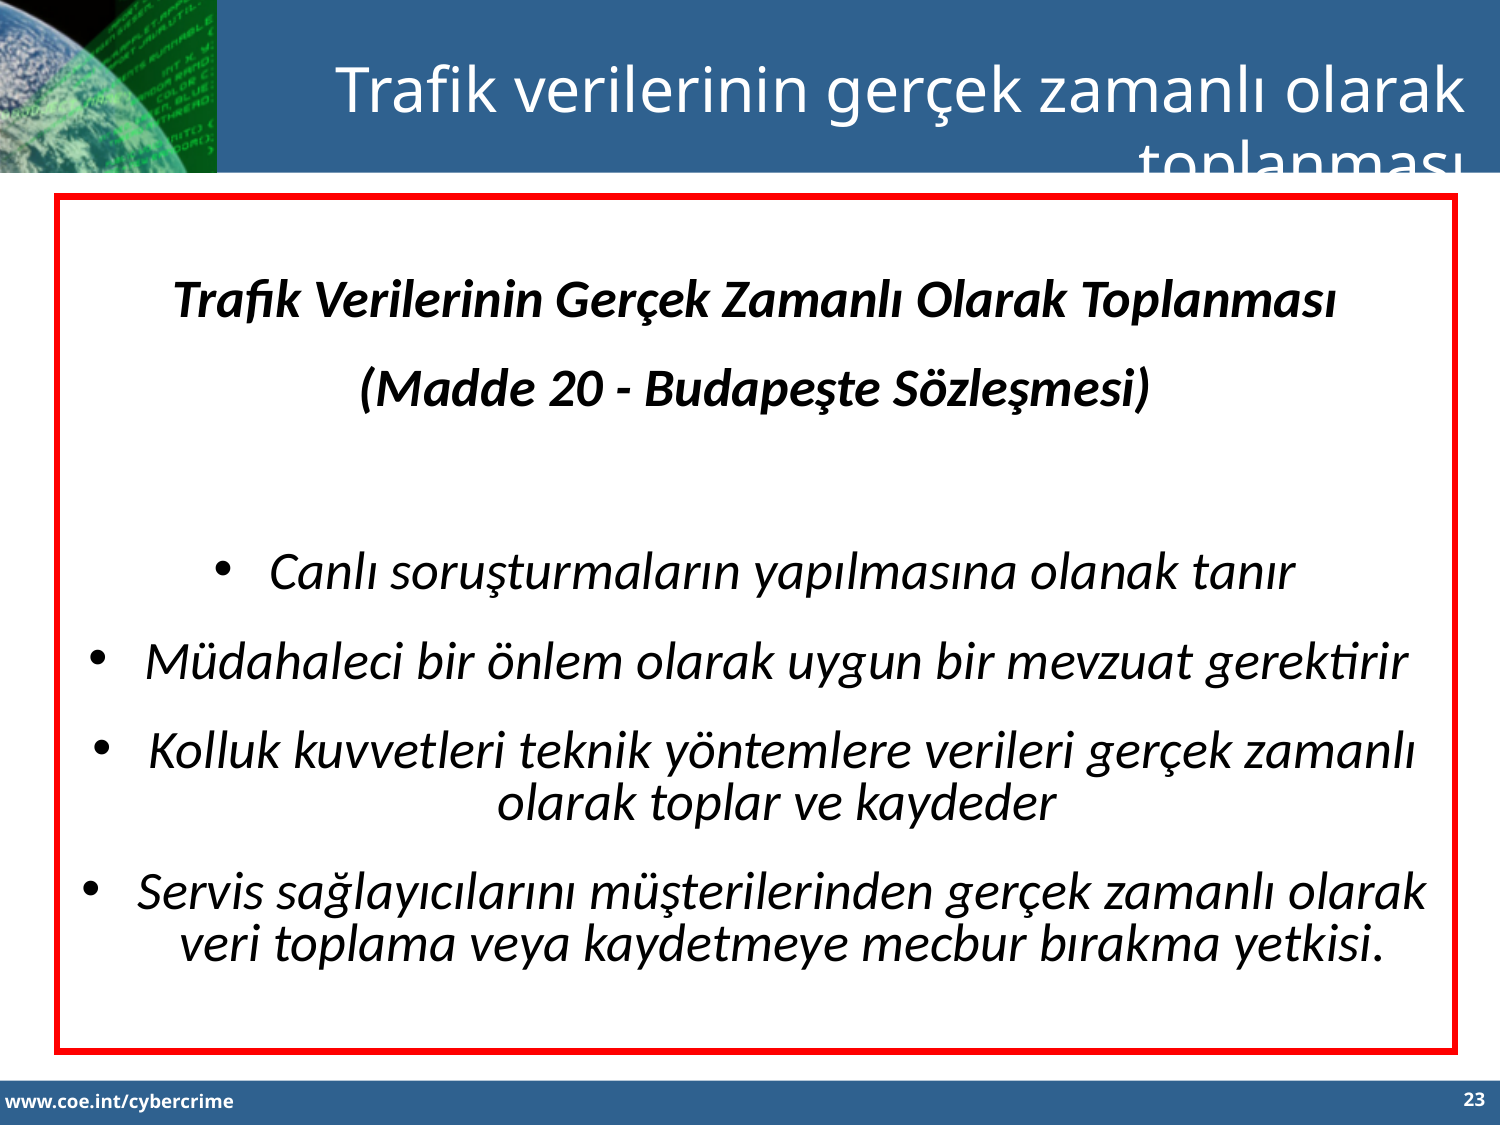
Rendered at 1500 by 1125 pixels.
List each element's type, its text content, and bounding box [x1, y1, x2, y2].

text_box Trafik verilerinin gerçek zamanlı olarak toplanması [230, 42, 1483, 208]
text_box Trafik Verilerinin Gerçek Zamanlı Olarak Toplanması (Madde 20 - Budapeşte Sözleşmesi) Canlı soruşturmaların yapılmasına olanak tanır Müdahaleci bir önlem olarak uygun bir mevzuat gerektirir Kolluk kuvvetleri teknik yöntemlere verileri gerçek zamanlı olarak toplar ve kaydeder Servis sağlayıcılarını müşterilerinden gerçek zamanlı olarak veri toplama veya kaydetmeye mecbur bırakma yetkisi. [57, 196, 1455, 1052]
picture [0, 0, 217, 173]
